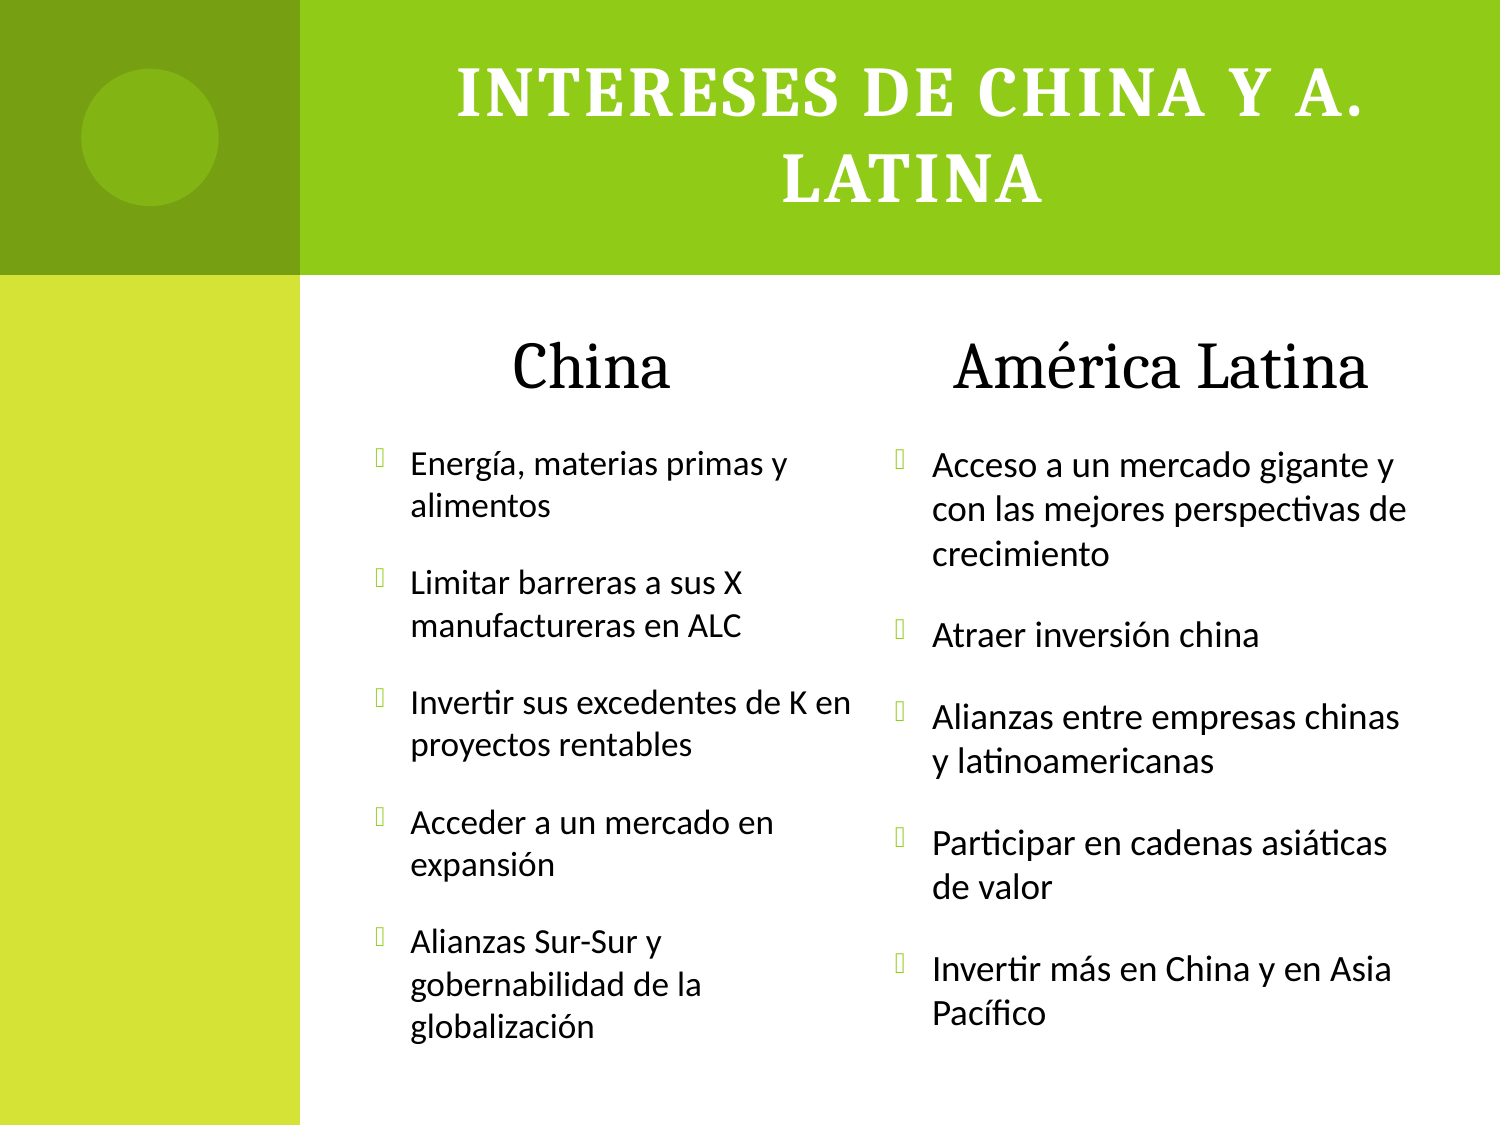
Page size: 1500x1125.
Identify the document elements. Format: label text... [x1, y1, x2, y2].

title Intereses de China y A. Latina [399, 37, 1425, 225]
list América Latina [915, 290, 1424, 432]
list China [348, 302, 857, 421]
list Acceso a un mercado gigante y con las mejores perspectivas de crecimiento Atraer inversión china Alianzas entre empresas chinas y latinoamericanas Participar en cadenas asiáticas de valor Invertir más en China y en Asia Pacífico [879, 432, 1425, 1047]
list Energía, materias primas y alimentos Limitar barreras a sus X manufactureras en ALC Invertir sus excedentes de K en proyectos rentables Acceder a un mercado en expansión Alianzas Sur-Sur y gobernabilidad de la globalización [360, 432, 890, 1059]
